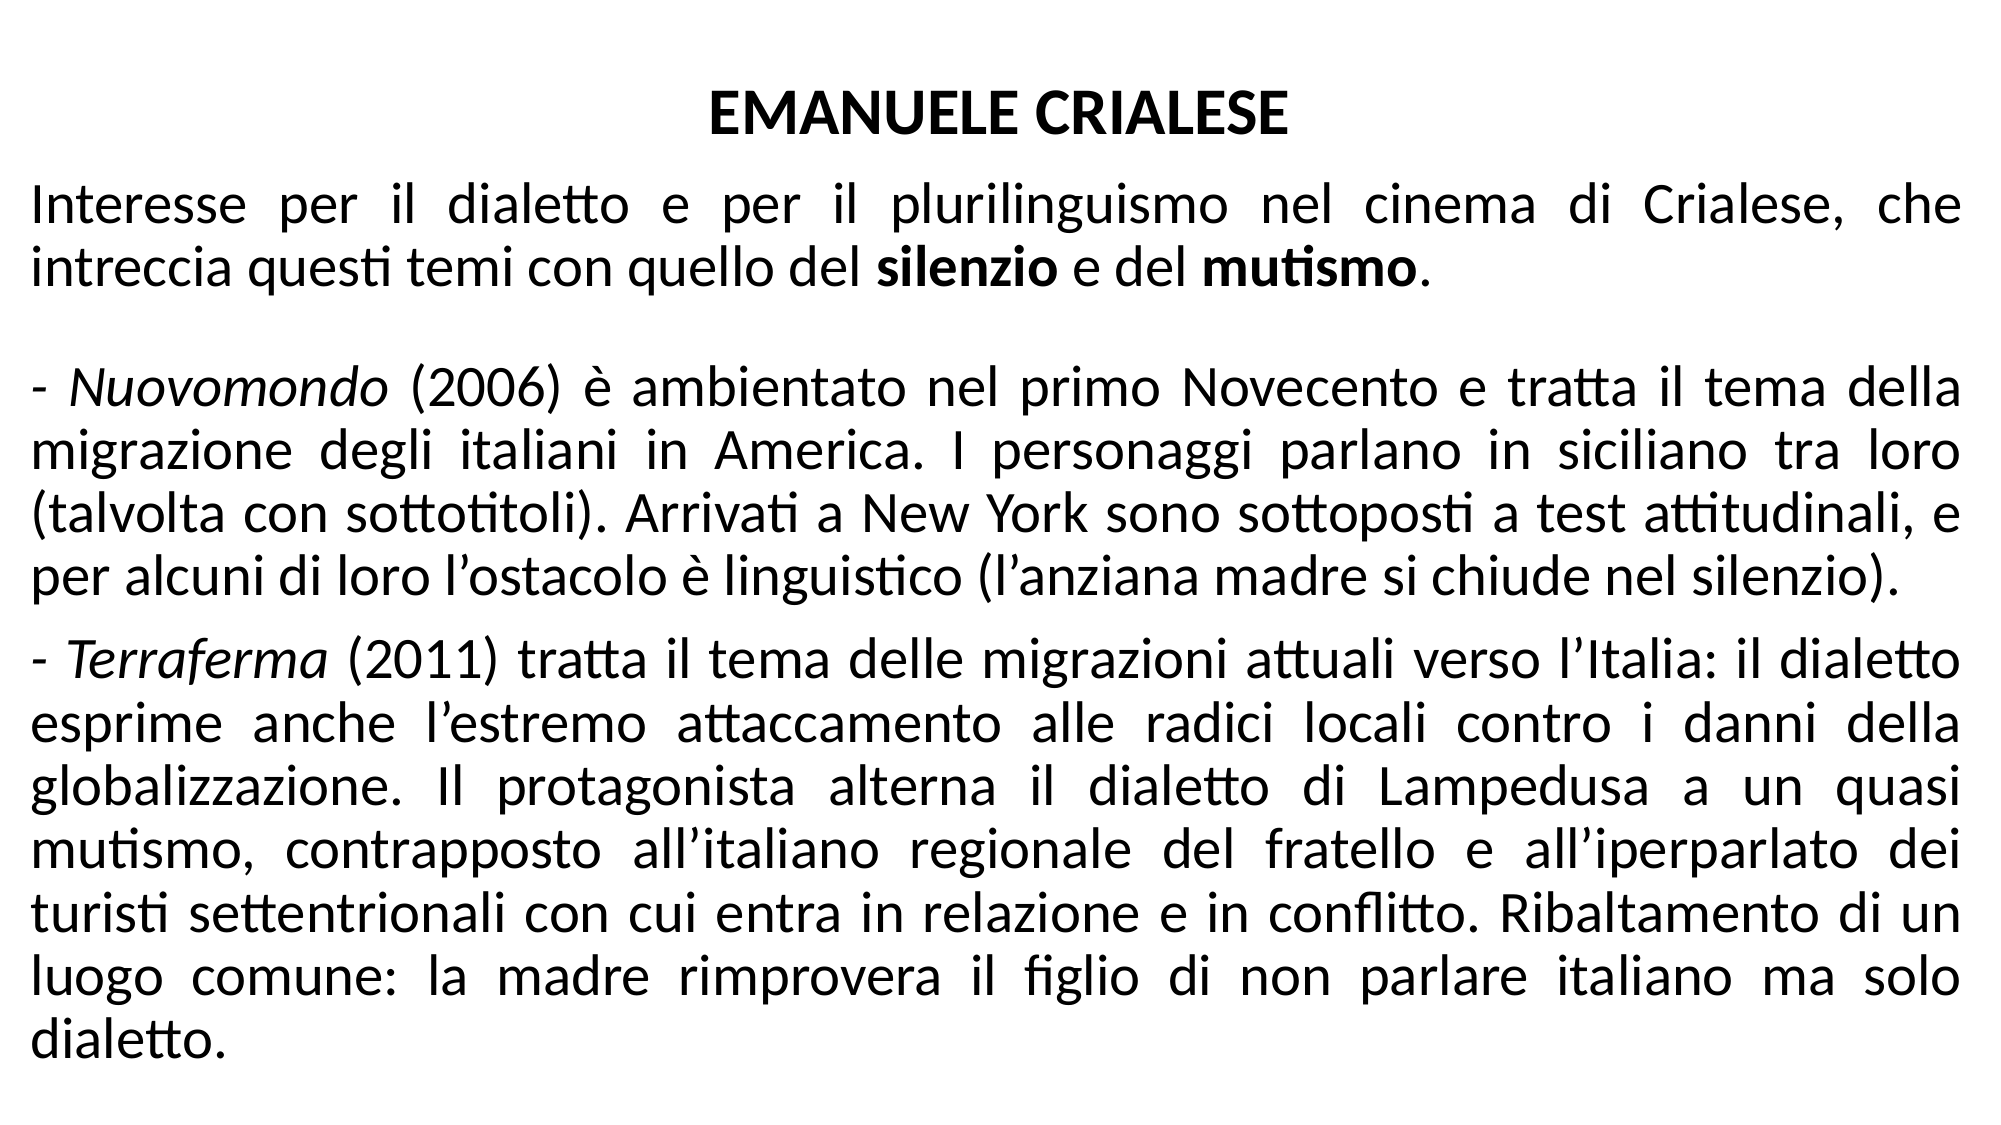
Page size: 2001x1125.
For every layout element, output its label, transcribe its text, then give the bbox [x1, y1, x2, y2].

title EMANUELE CRIALESE [137, 59, 1863, 165]
list Interesse per il dialetto e per il plurilinguismo nel cinema di Crialese, che intreccia questi temi con quello del silenzio e del mutismo. - Nuovomondo (2006) è ambientato nel primo Novecento e tratta il tema della migrazione degli italiani in America. I personaggi parlano in siciliano tra loro (talvolta con sottotitoli). Arrivati a New York sono sottoposti a test attitudinali, e per alcuni di loro l’ostacolo è linguistico (l’anziana madre si chiude nel silenzio). - Terraferma (2011) tratta il tema delle migrazioni attuali verso l’Italia: il dialetto esprime anche l’estremo attaccamento alle radici locali contro i danni della globalizzazione. Il protagonista alterna il dialetto di Lampedusa a un quasi mutismo, contrapposto all’italiano regionale del fratello e all’iperparlato dei turisti settentrionali con cui entra in relazione e in conflitto. Ribaltamento di un luogo comune: la madre rimprovera il figlio di non parlare italiano ma solo dialetto. [15, 165, 1980, 1125]
